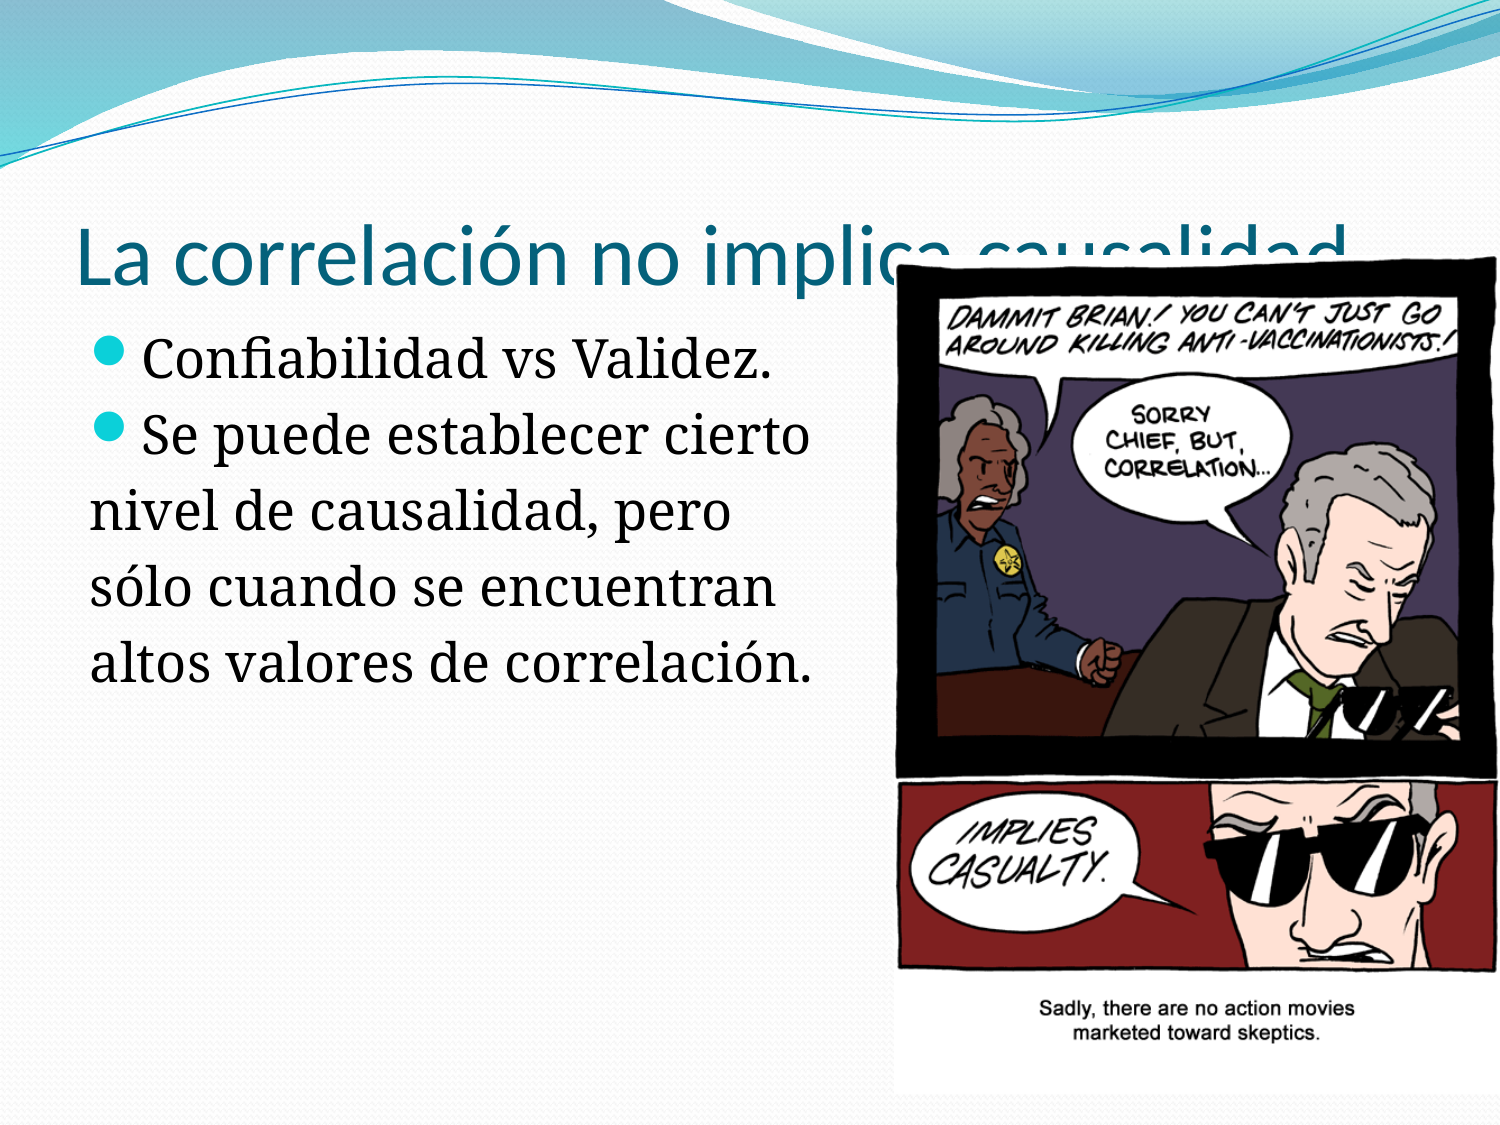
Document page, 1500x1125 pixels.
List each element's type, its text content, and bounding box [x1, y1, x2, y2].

picture [894, 255, 1500, 1095]
list Confiabilidad vs Validez. Se puede establecer cierto nivel de causalidad, pero sólo cuando se encuentran altos valores de correlación. [75, 317, 887, 1038]
title La correlación no implica causalidad [75, 115, 1425, 303]
